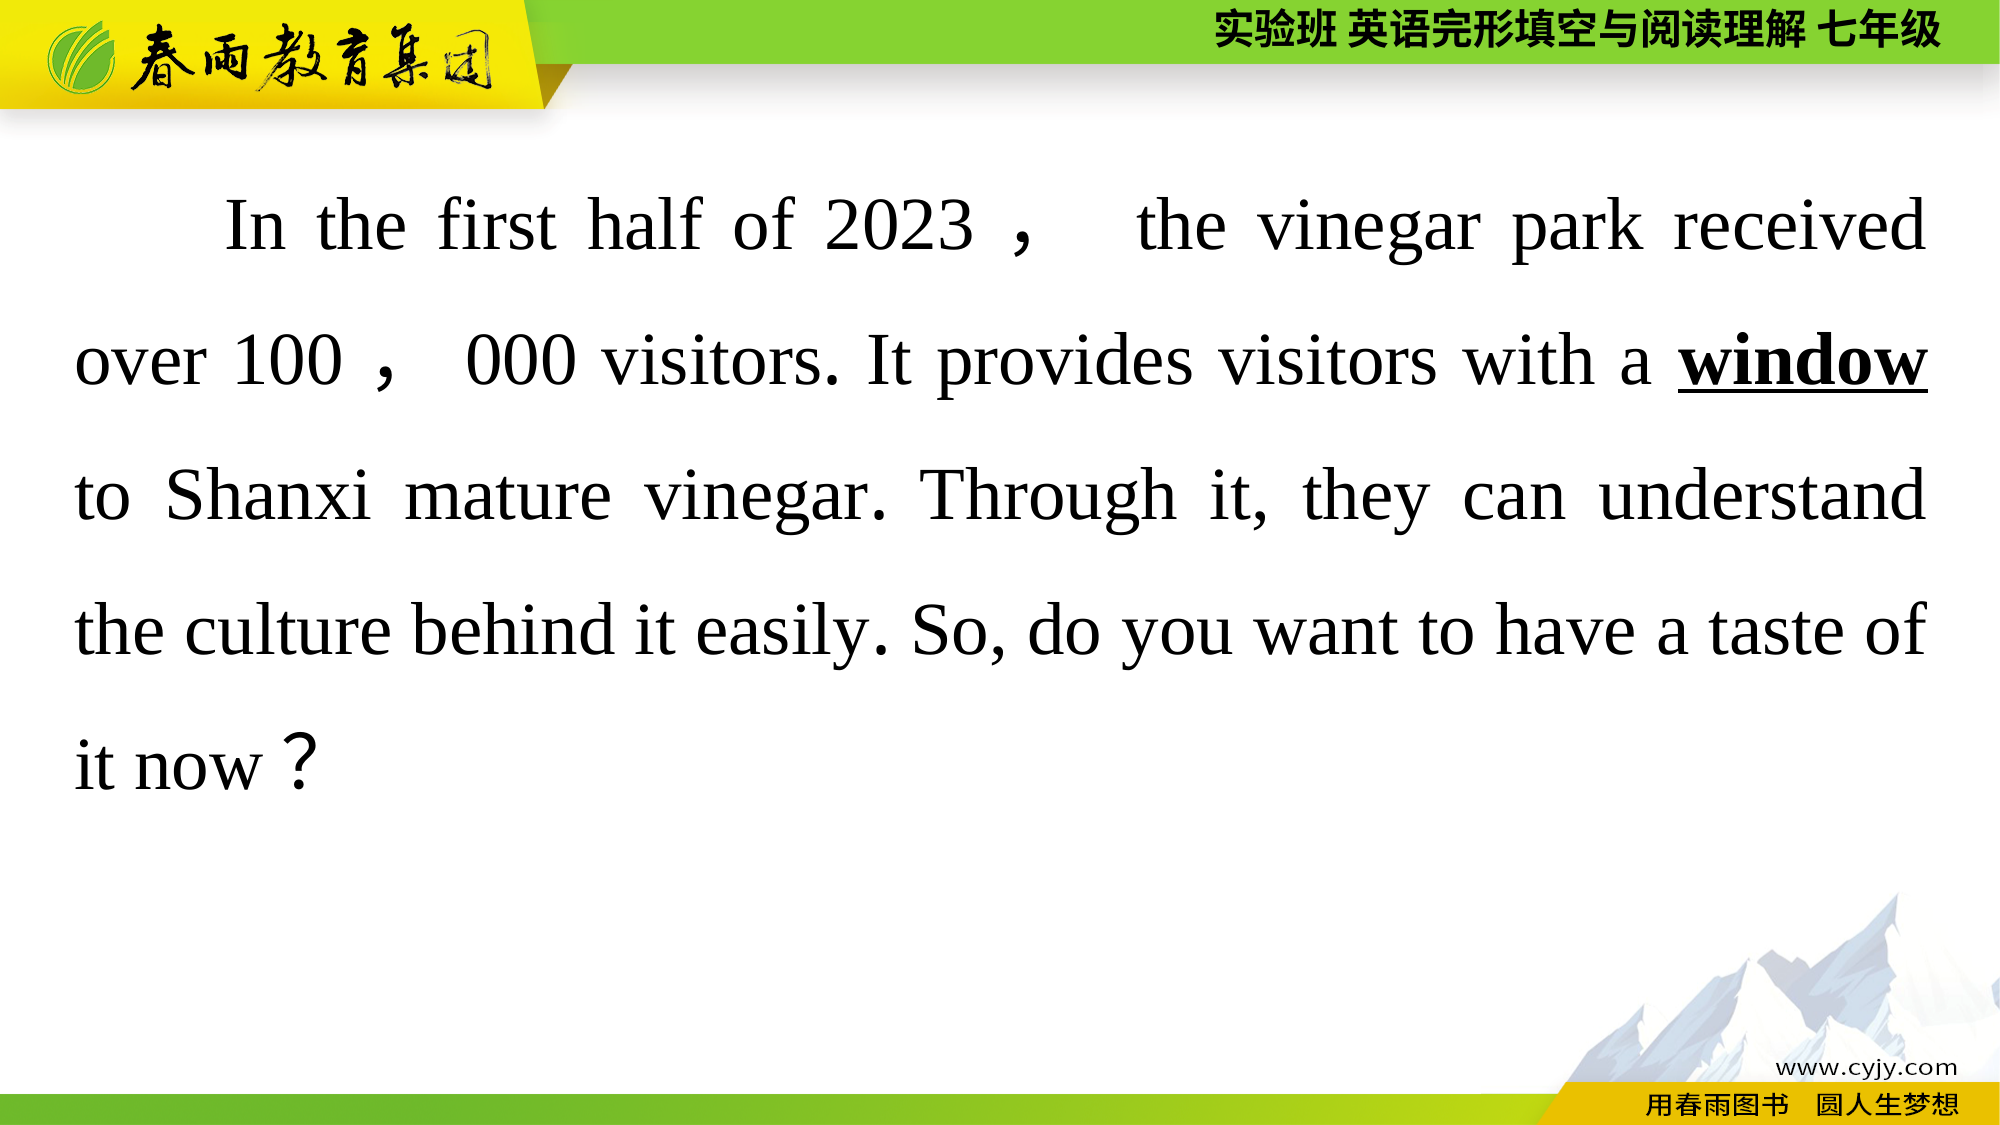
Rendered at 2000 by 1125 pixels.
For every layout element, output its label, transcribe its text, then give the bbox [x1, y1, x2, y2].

picture [0, 0, 2000, 1125]
list In the first half of 2023， the vinegar park received over 100，000 visitors. It provides visitors with a window to Shanxi mature vinegar. Through it, they can understand the culture behind it easily. So, do you want to have a taste of it now？ [59, 122, 1944, 802]
